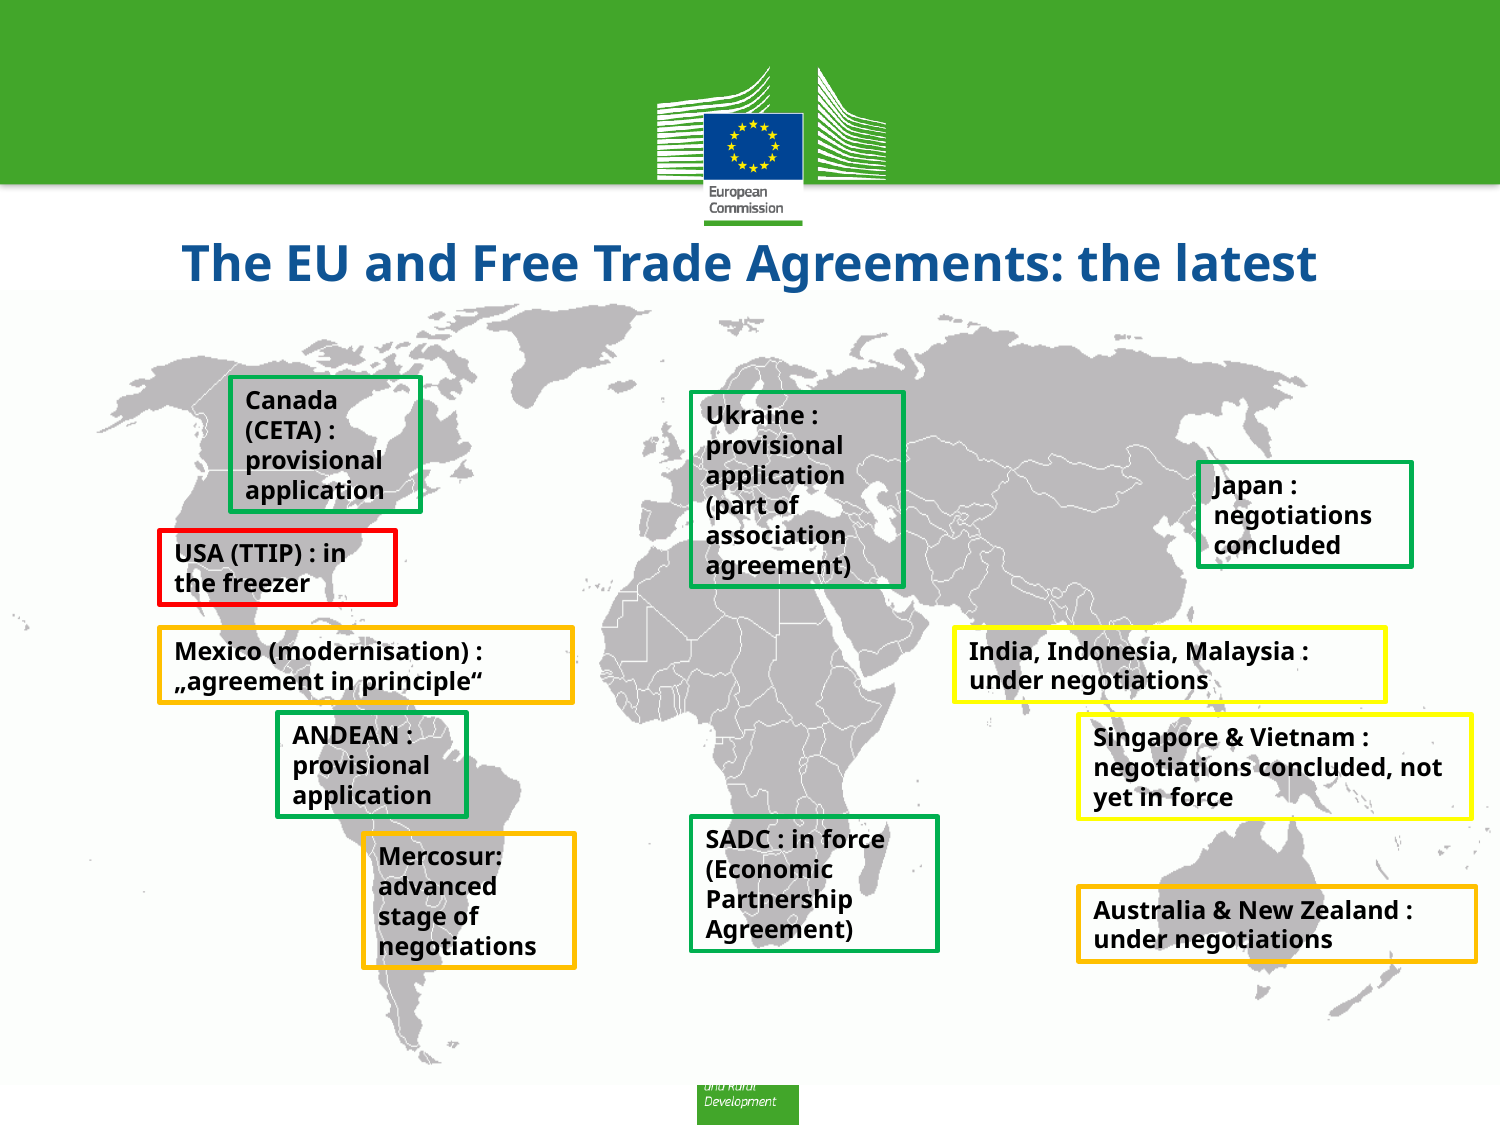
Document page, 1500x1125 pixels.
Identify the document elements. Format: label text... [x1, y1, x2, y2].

picture [620, 66, 886, 184]
picture [0, 290, 1500, 1125]
title The EU and Free Trade Agreements: the latest [0, 184, 1500, 290]
